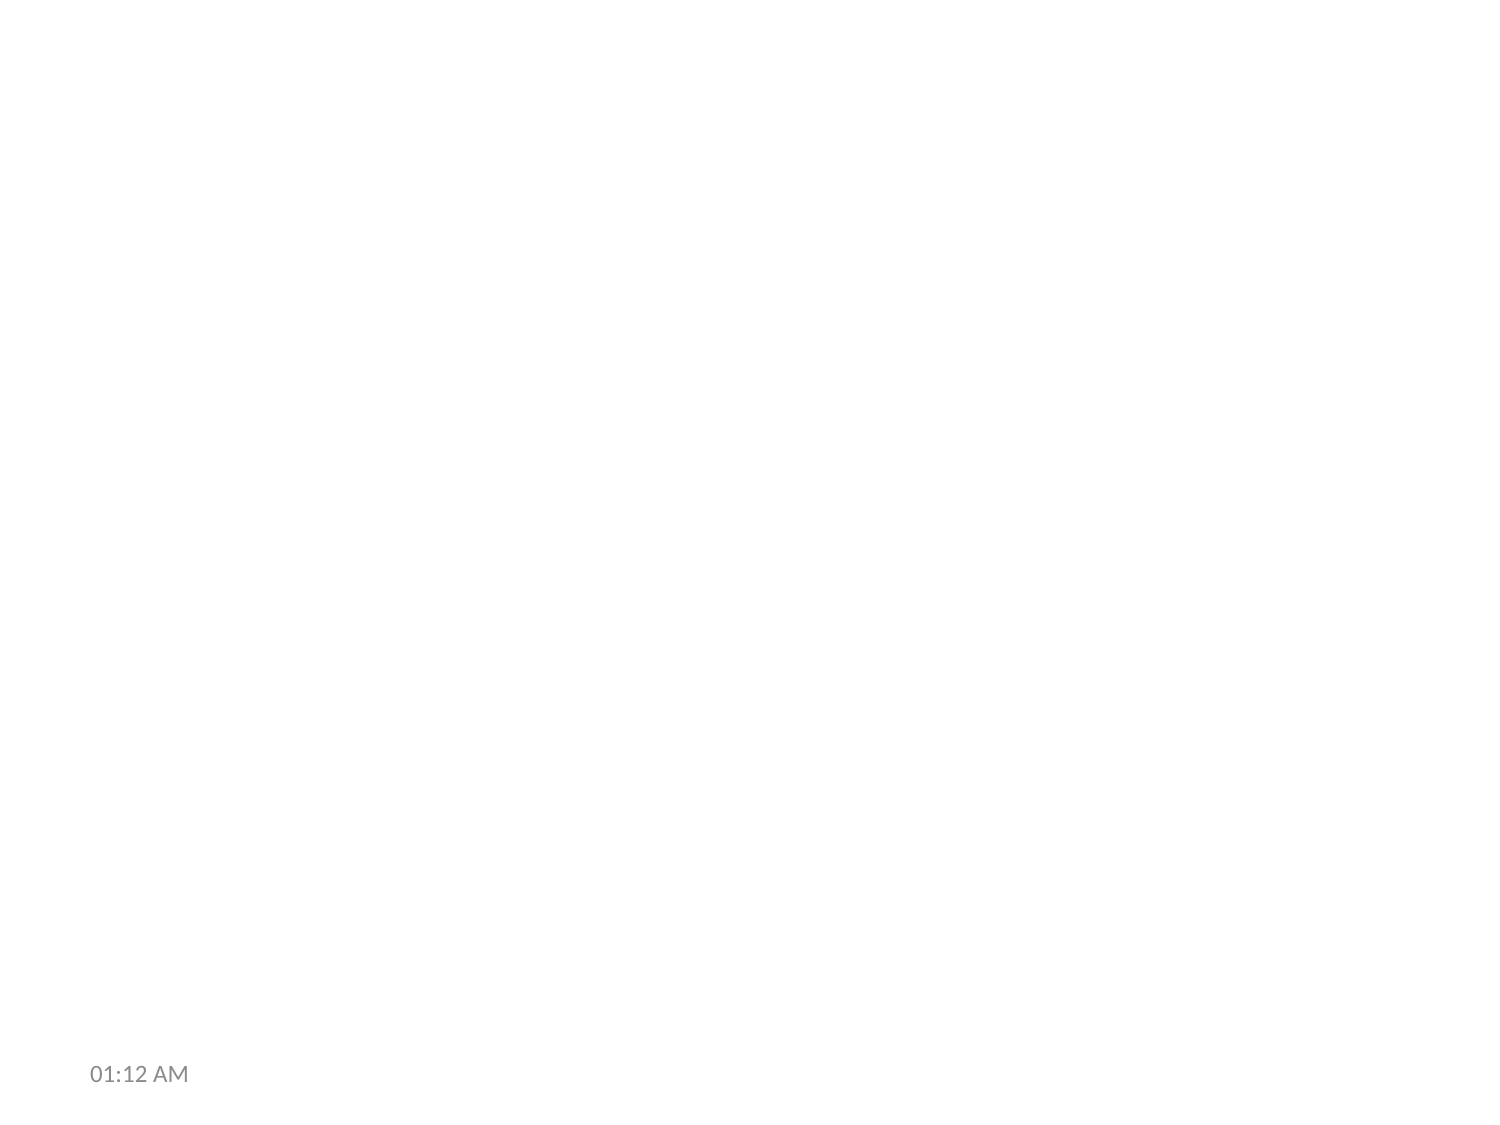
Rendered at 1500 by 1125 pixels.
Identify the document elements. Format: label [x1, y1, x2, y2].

slide_number [75, 1042, 425, 1103]
